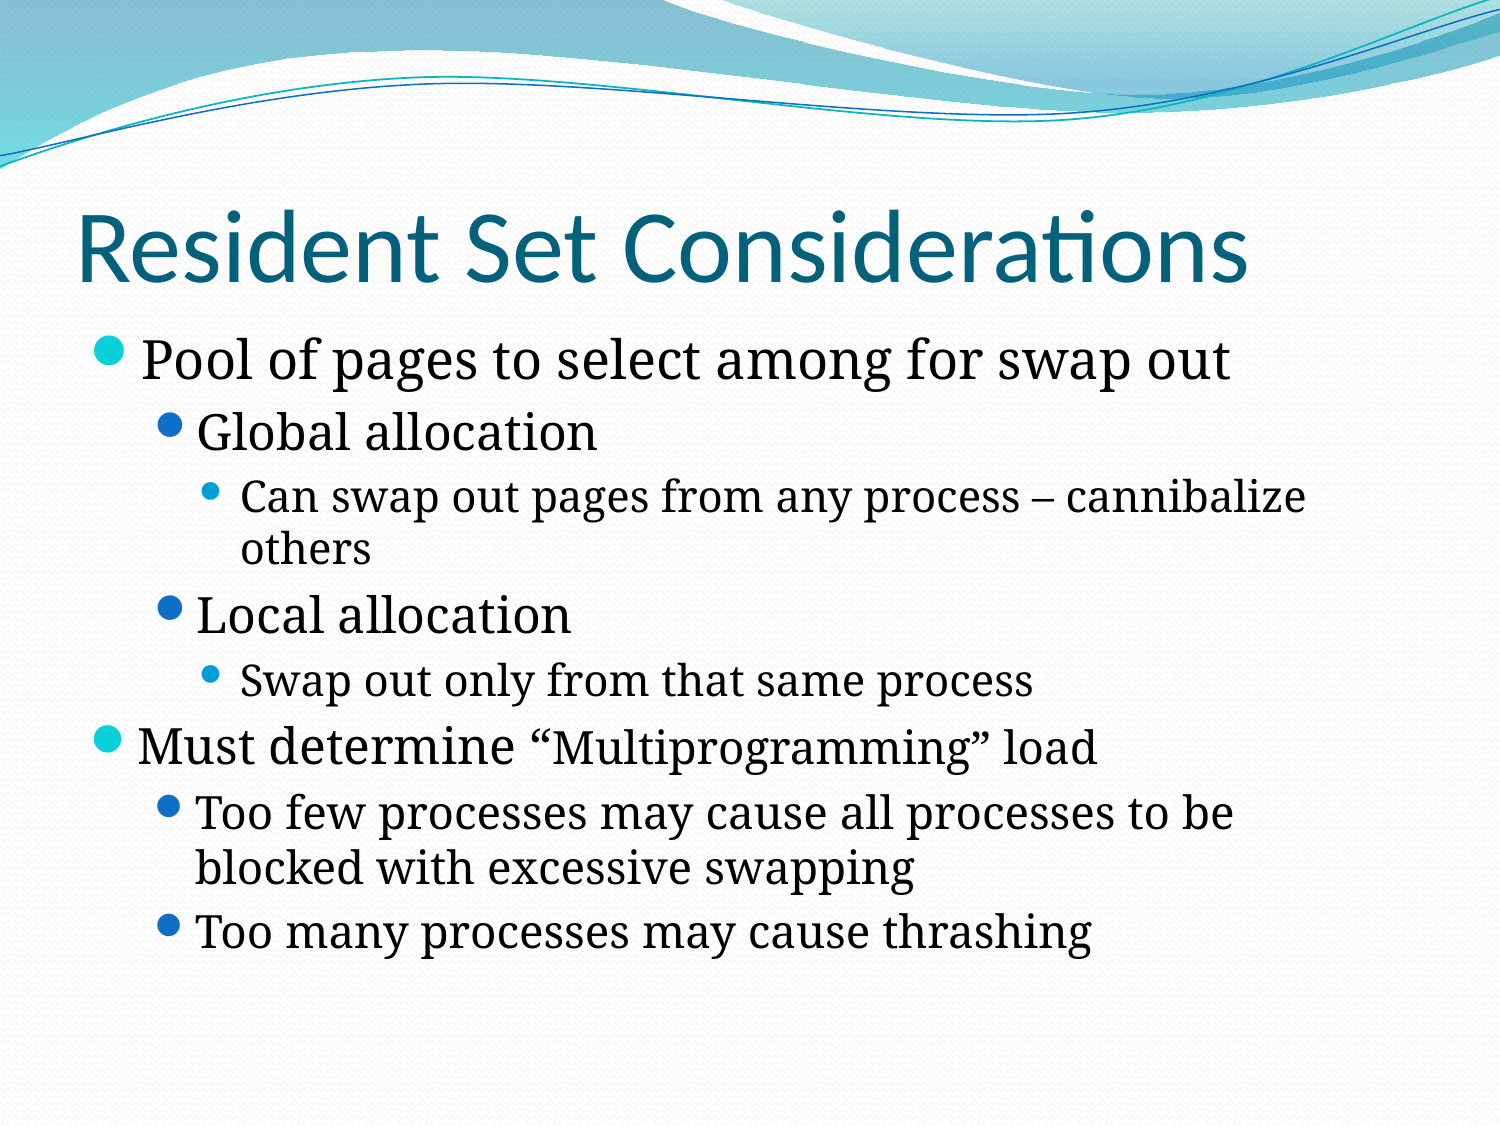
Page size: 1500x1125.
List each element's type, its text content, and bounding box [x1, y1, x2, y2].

list Pool of pages to select among for swap out Global allocation Can swap out pages from any process – cannibalize others Local allocation Swap out only from that same process Must determine “Multiprogramming” load Too few processes may cause all processes to be blocked with excessive swapping Too many processes may cause thrashing [75, 317, 1425, 1038]
title Resident Set Considerations [75, 115, 1425, 303]
